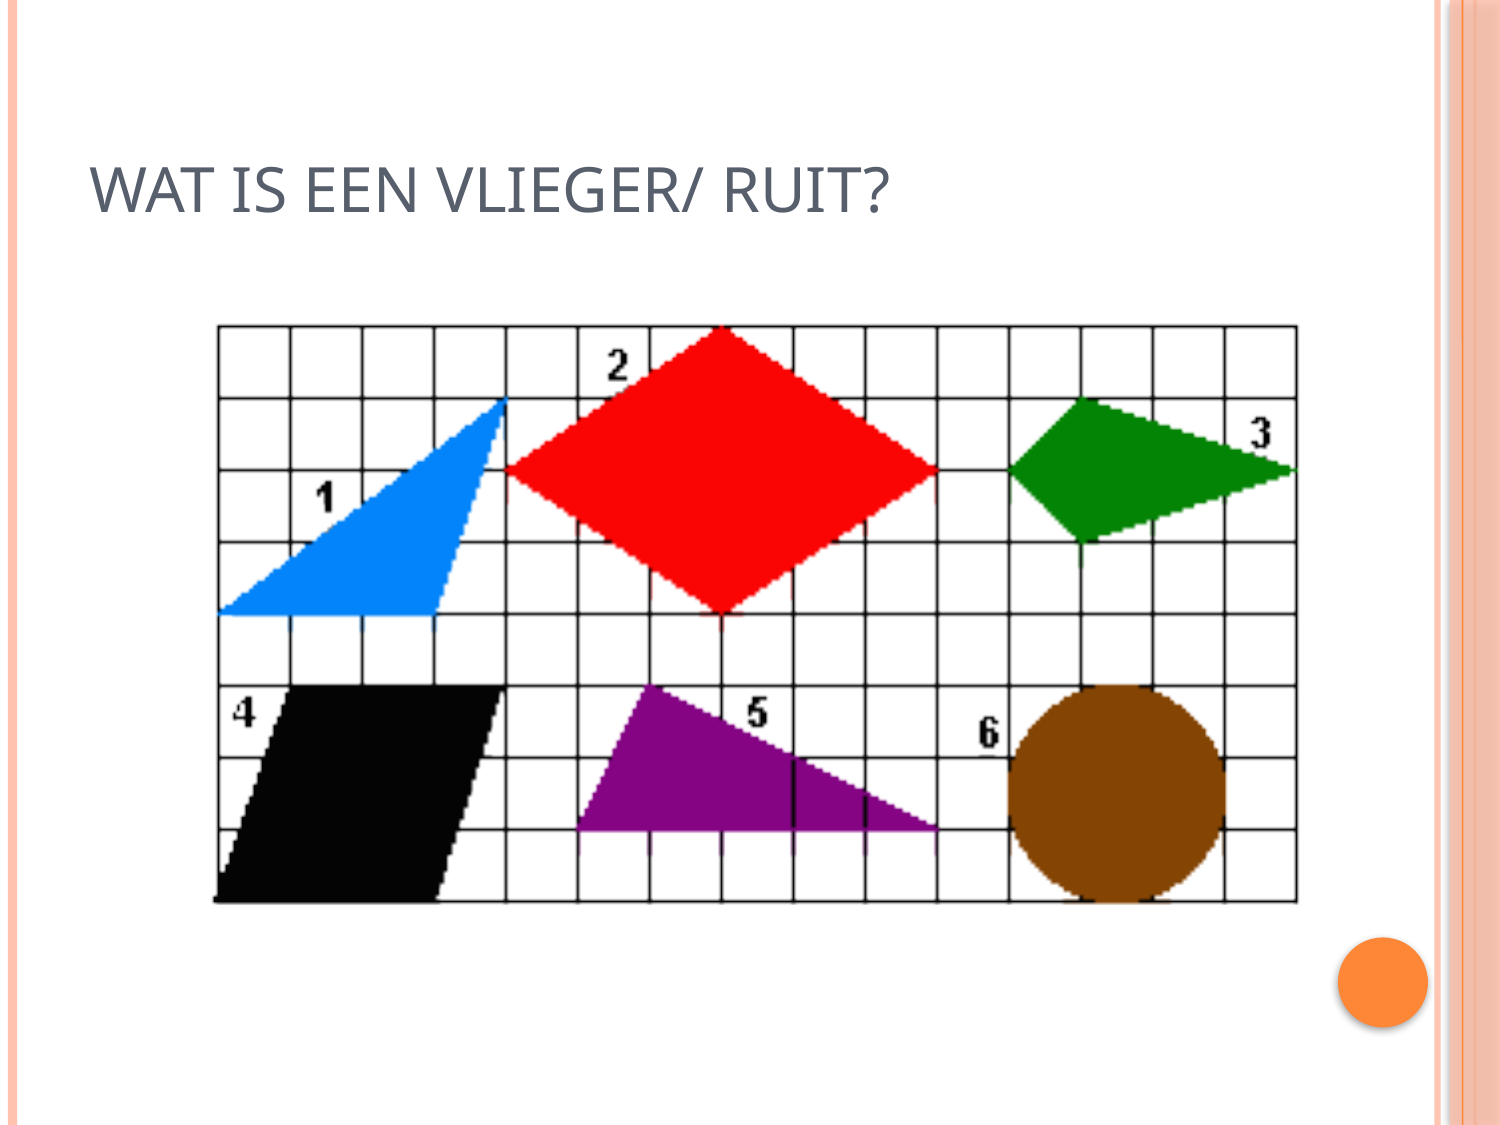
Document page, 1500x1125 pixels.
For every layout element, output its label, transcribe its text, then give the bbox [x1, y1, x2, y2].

picture [206, 313, 1317, 918]
title Wat is een vlieger/ Ruit? [75, 45, 1300, 233]
